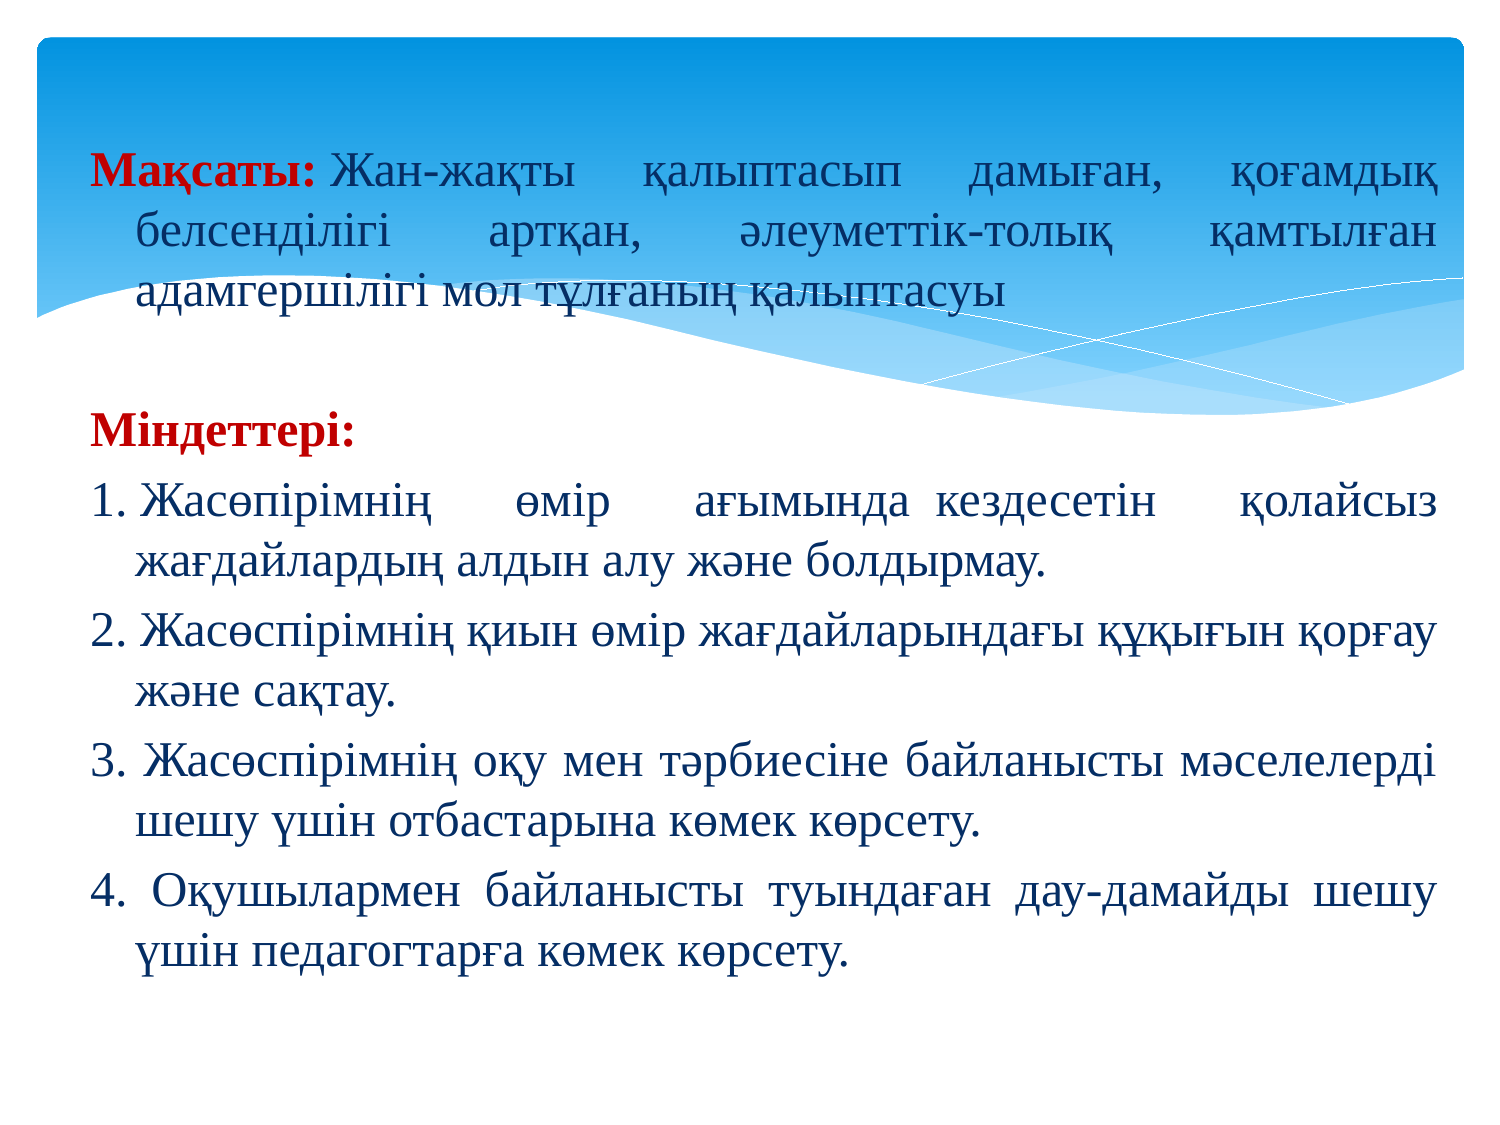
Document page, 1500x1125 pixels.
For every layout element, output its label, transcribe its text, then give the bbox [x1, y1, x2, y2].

list Мақсаты: Жан-жақты қалыптасып дамыған, қоғамдық белсенділігі артқан, әлеуметтік-толық қамтылған адамгершілігі мол тұлғаның қалыптасуы Міндеттері: 1. Жасөпірімнің өмір ағымында кездесетін қолайсыз жағдайлардың алдын алу және болдырмау. 2. Жасөспірімнің қиын өмір жағдайларындағы құқығын қорғау және сақтау. 3. Жасөспірімнің оқу мен тәрбиесіне байланысты мәселелерді шешу үшін отбастарына көмек көрсету. 4. Оқушылармен байланысты туындаған дау-дамайды шешу үшін педагогтарға көмек көрсету. [75, 128, 1454, 1005]
